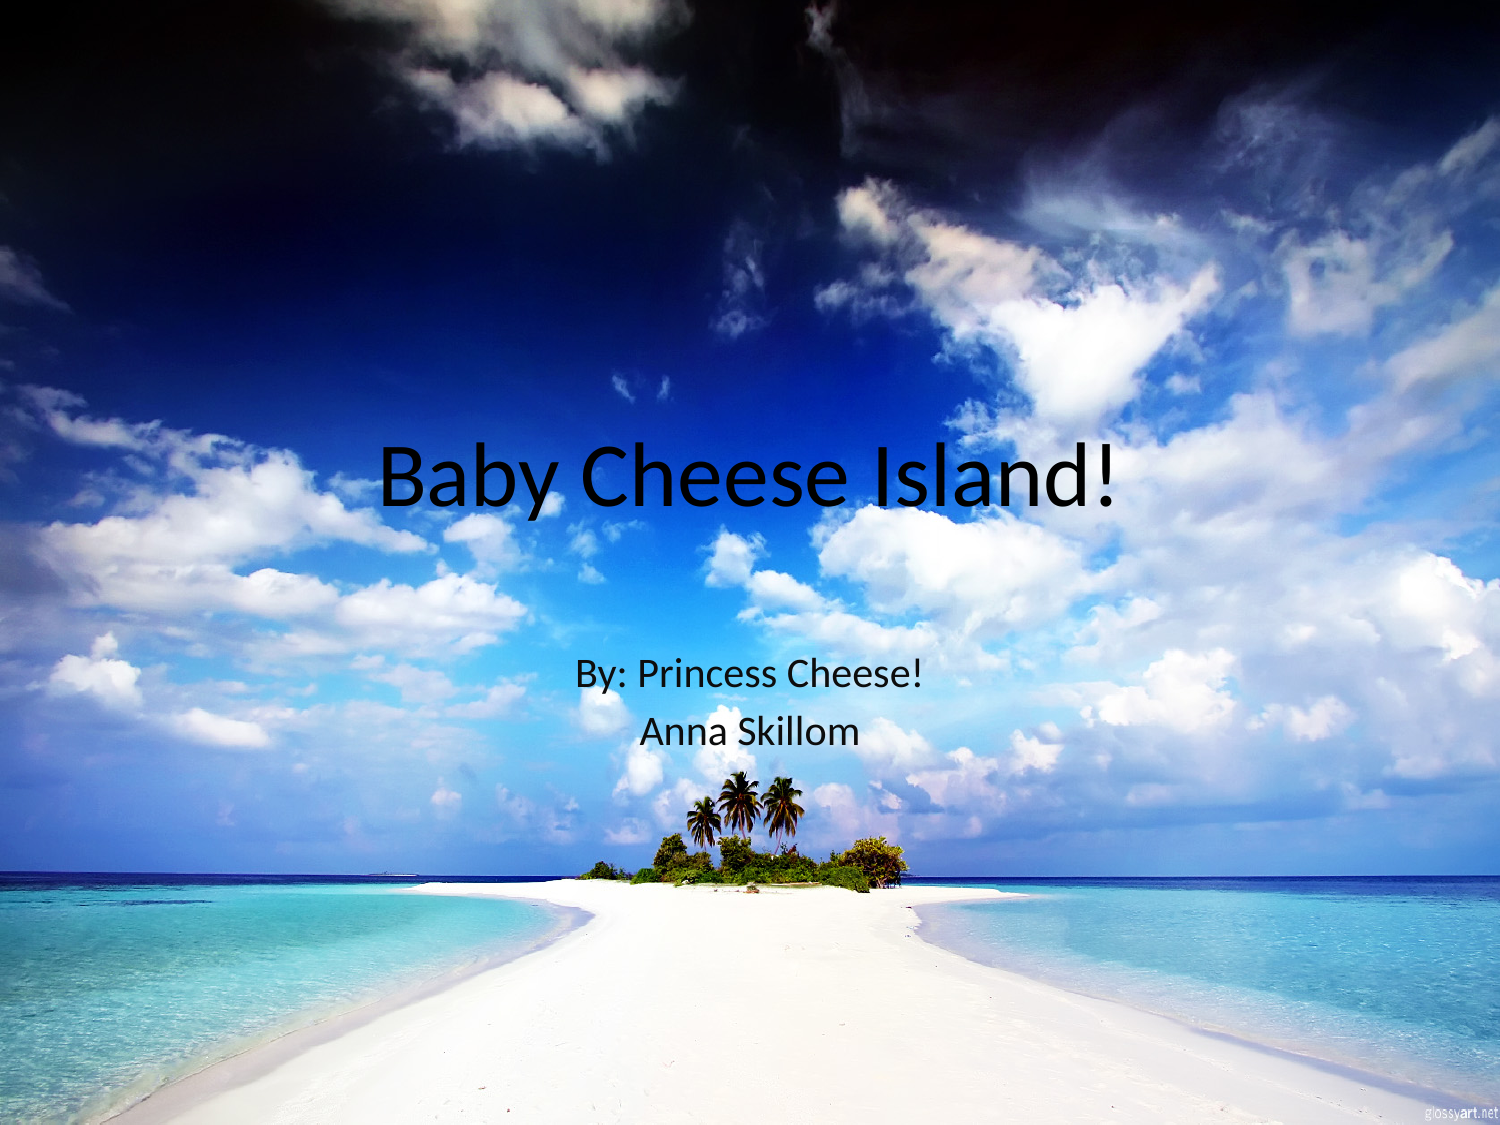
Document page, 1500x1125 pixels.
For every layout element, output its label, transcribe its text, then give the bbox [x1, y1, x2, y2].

picture [0, 0, 1500, 1125]
title Baby Cheese Island! [112, 349, 1388, 591]
subtitle By: Princess Cheese! Anna Skillom [225, 637, 1275, 763]
